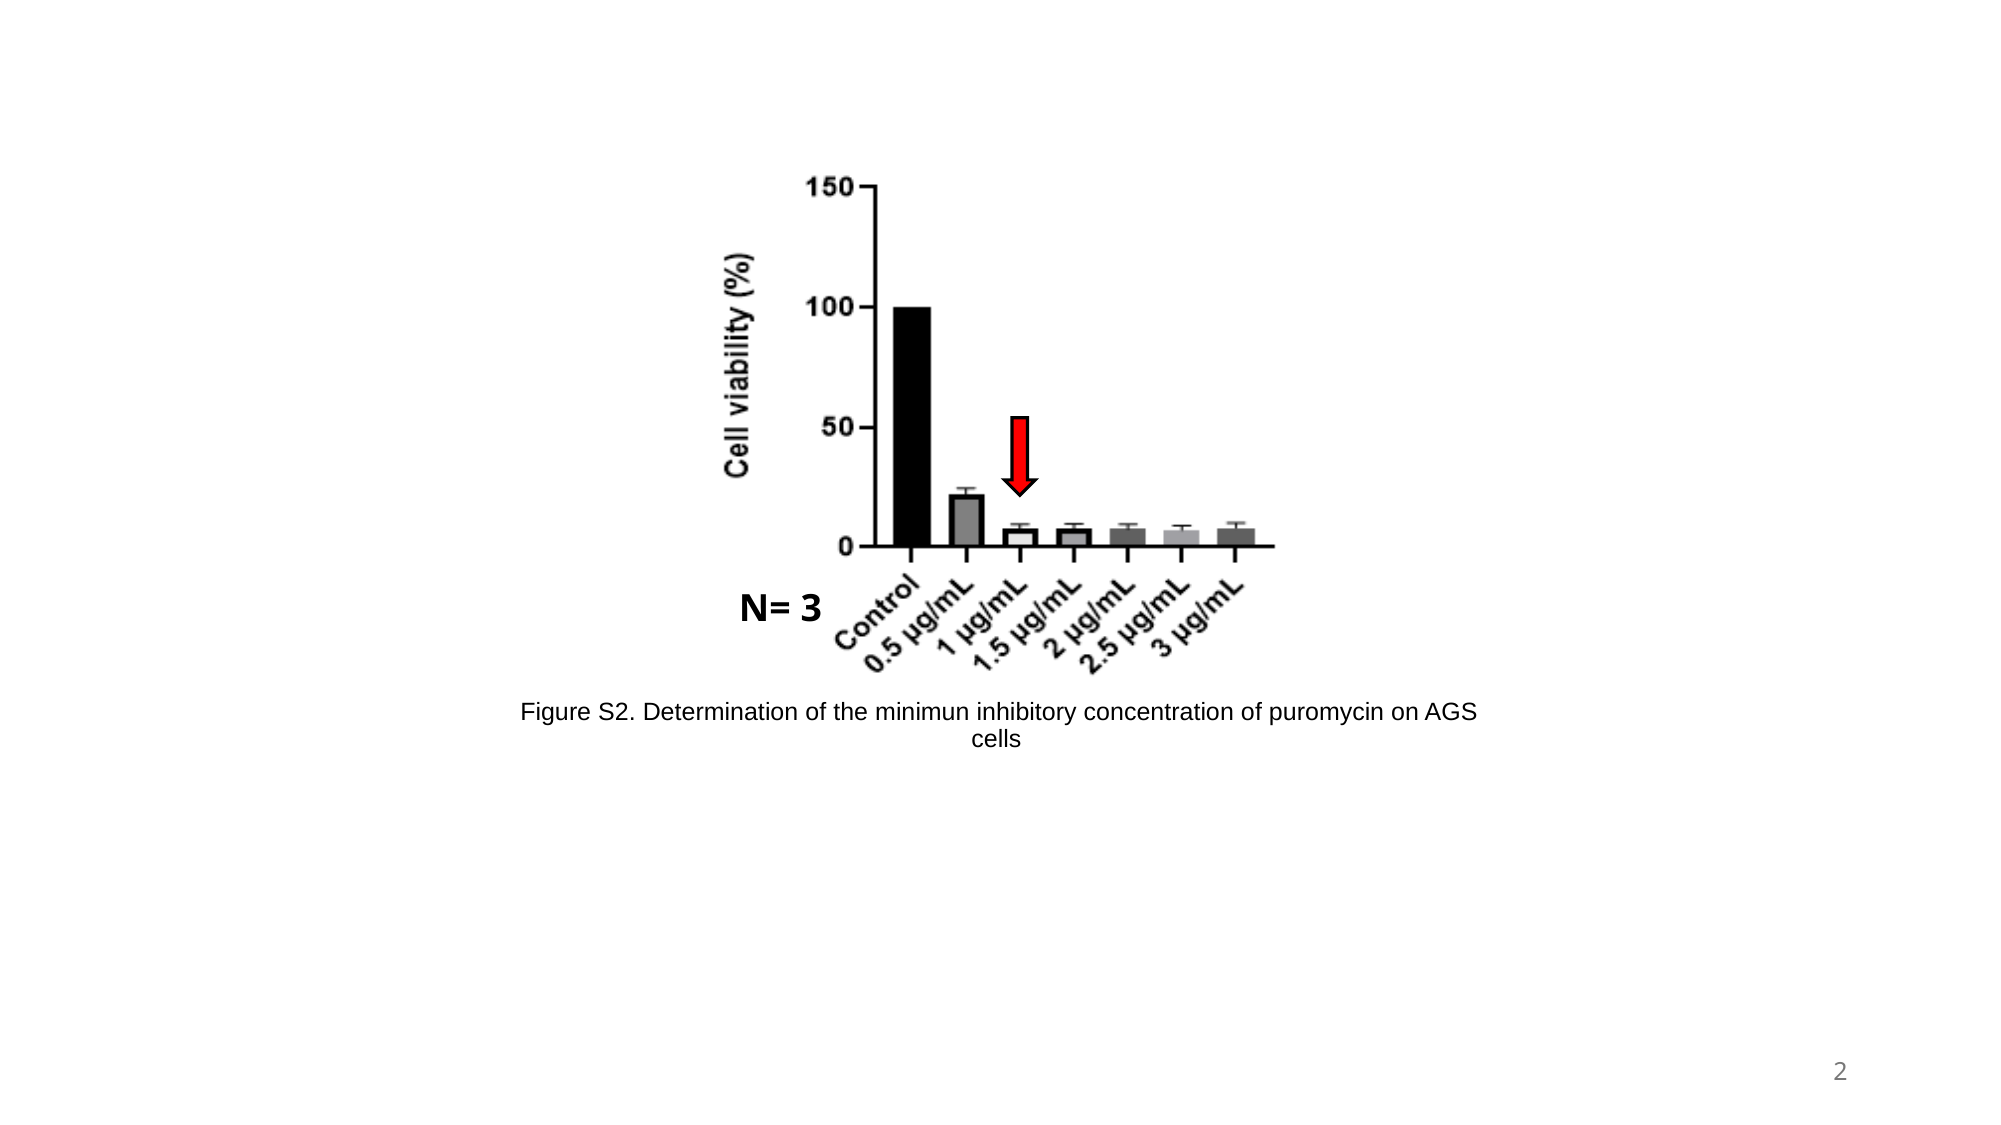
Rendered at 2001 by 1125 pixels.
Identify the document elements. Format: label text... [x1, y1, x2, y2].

title Figure S2. Determination of the minimun inhibitory concentration of puromycin on AGS cells [478, 671, 1522, 782]
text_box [674, 130, 1326, 689]
slide_number 2 [1412, 1042, 1863, 1103]
